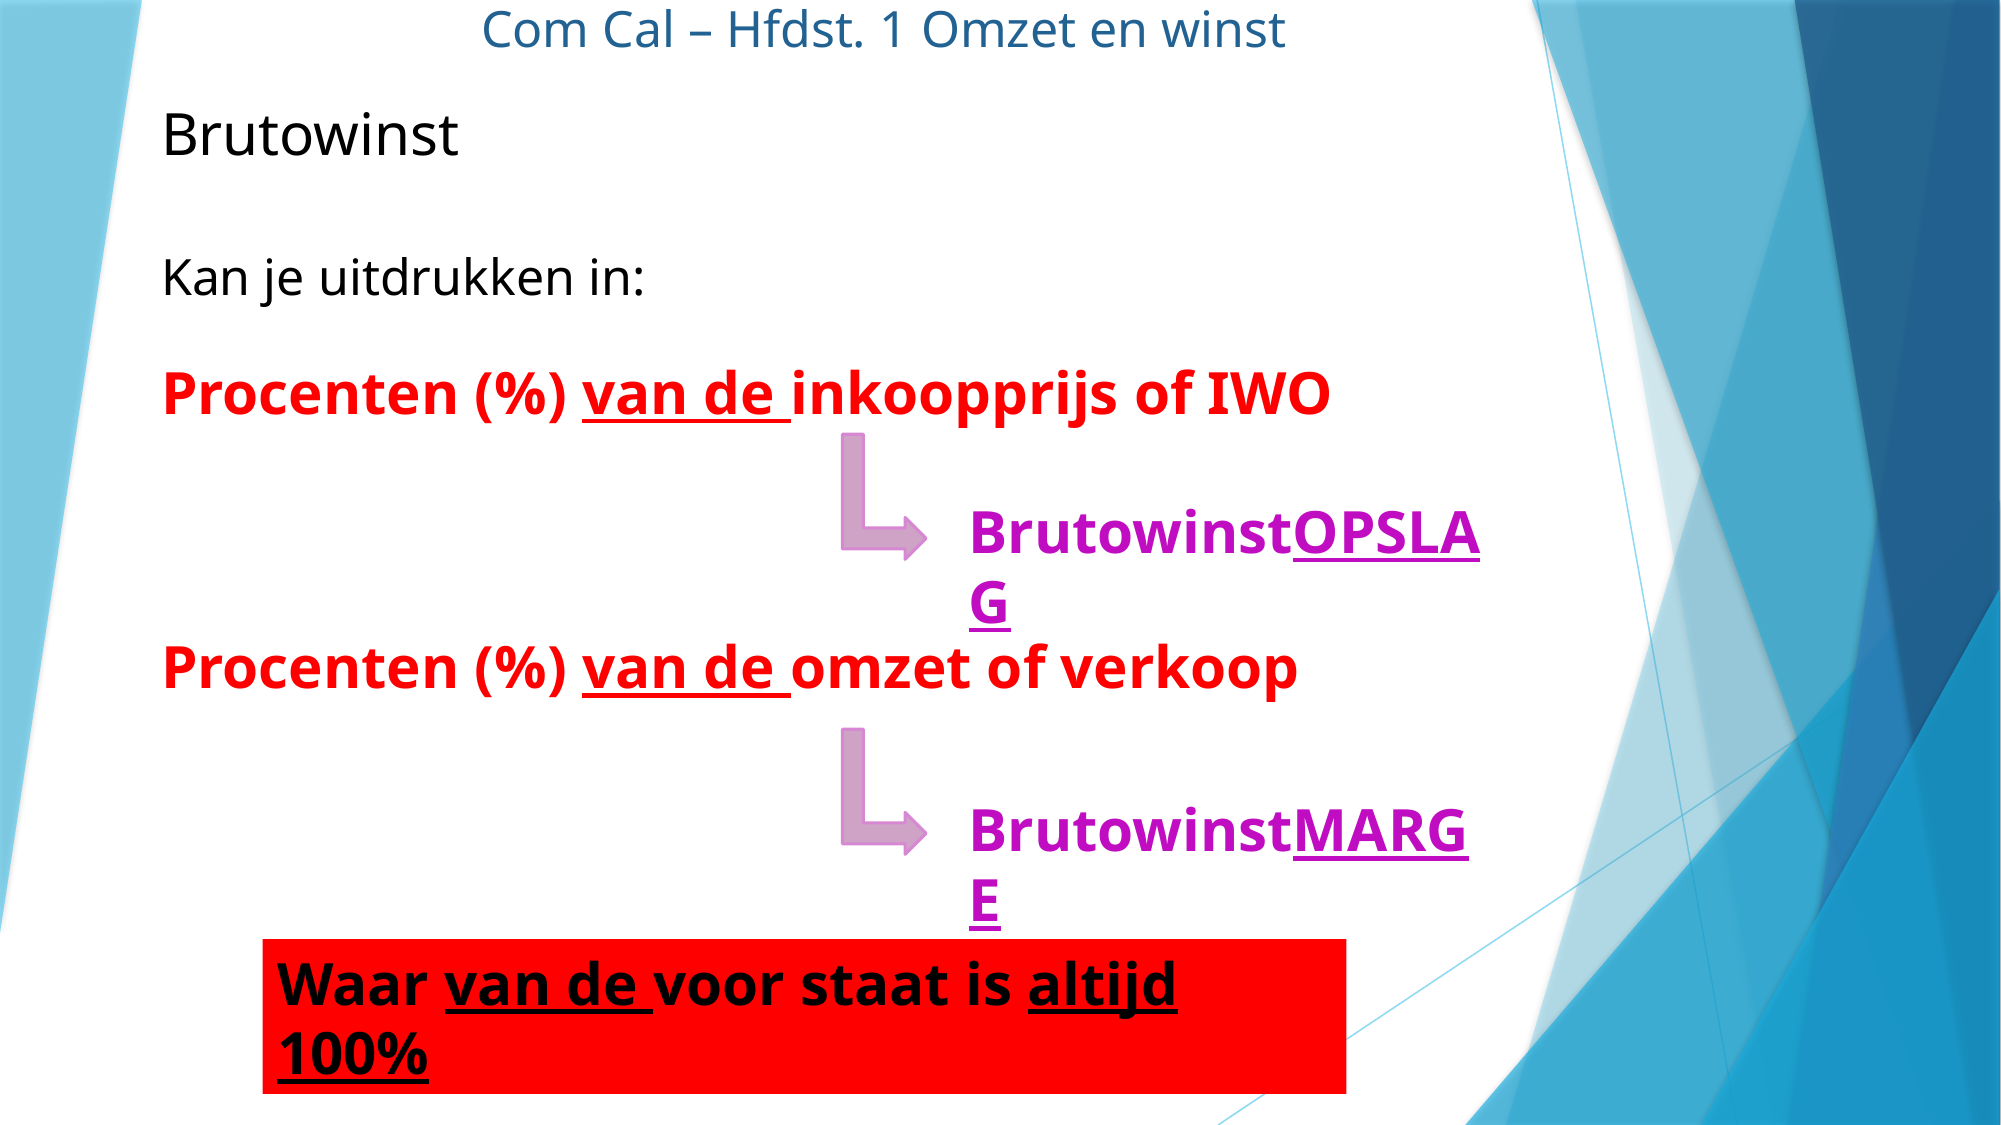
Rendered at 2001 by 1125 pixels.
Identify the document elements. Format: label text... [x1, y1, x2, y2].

text_box Procenten (%) van de inkoopprijs of IWO [146, 348, 1375, 434]
text_box Procenten (%) van de omzet of verkoop [146, 623, 1375, 708]
text_box Waar van de voor staat is altijd 100% [262, 939, 1347, 1094]
text_box BrutowinstMARGE [953, 786, 1513, 941]
text_box Com Cal – Hfdst. 1 Omzet en winst [0, 0, 1769, 66]
text_box [840, 432, 928, 561]
text_box [840, 727, 928, 856]
text_box BrutowinstOPSLAG [953, 487, 1513, 643]
text_box Kan je uitdrukken in: [146, 238, 1075, 314]
text_box Brutowinst [146, 89, 514, 175]
